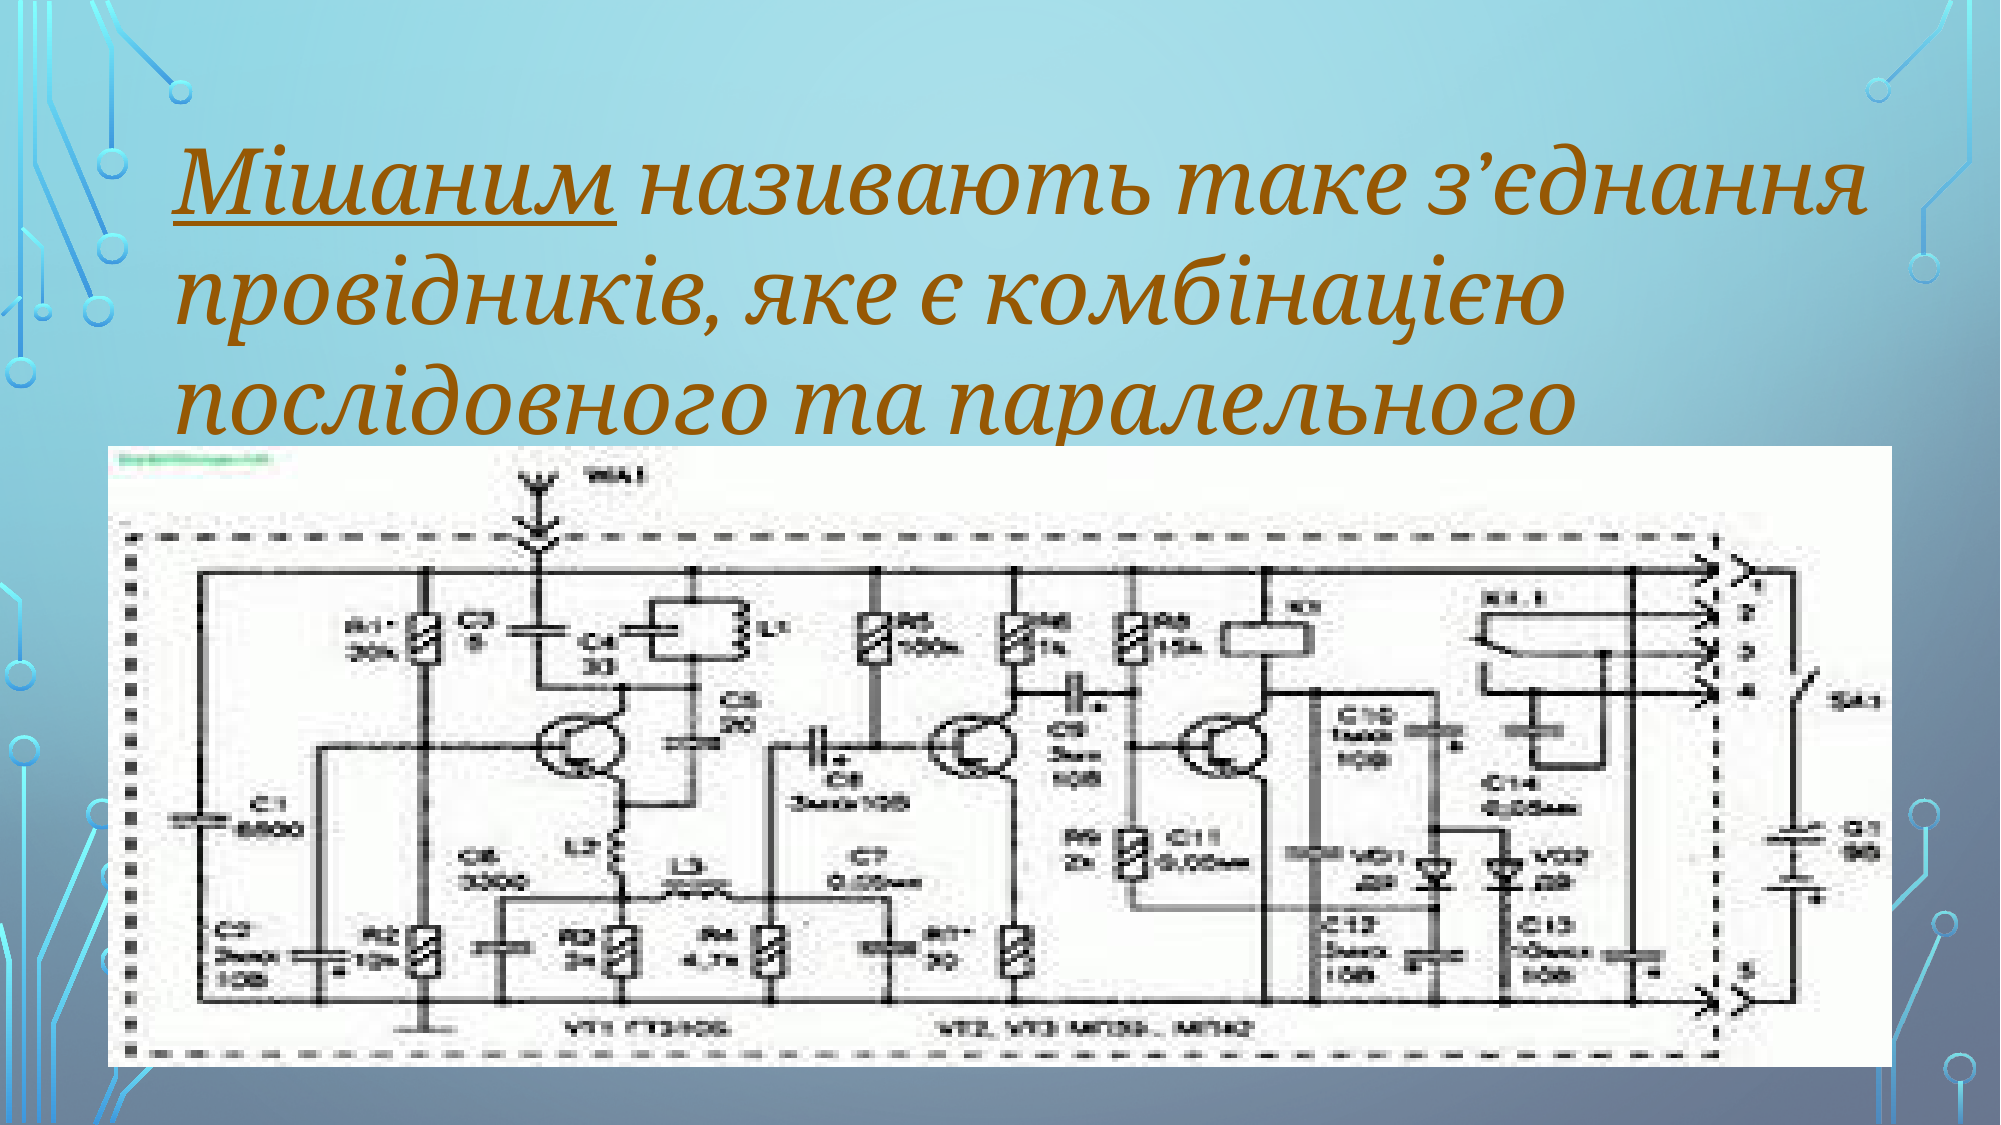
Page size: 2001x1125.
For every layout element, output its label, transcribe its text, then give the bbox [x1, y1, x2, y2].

text_box Мішаним називають таке з’єднання провідників, яке є комбінацією послідовного та паралельного з’єднань. [158, 115, 1942, 571]
picture [107, 445, 1892, 1067]
